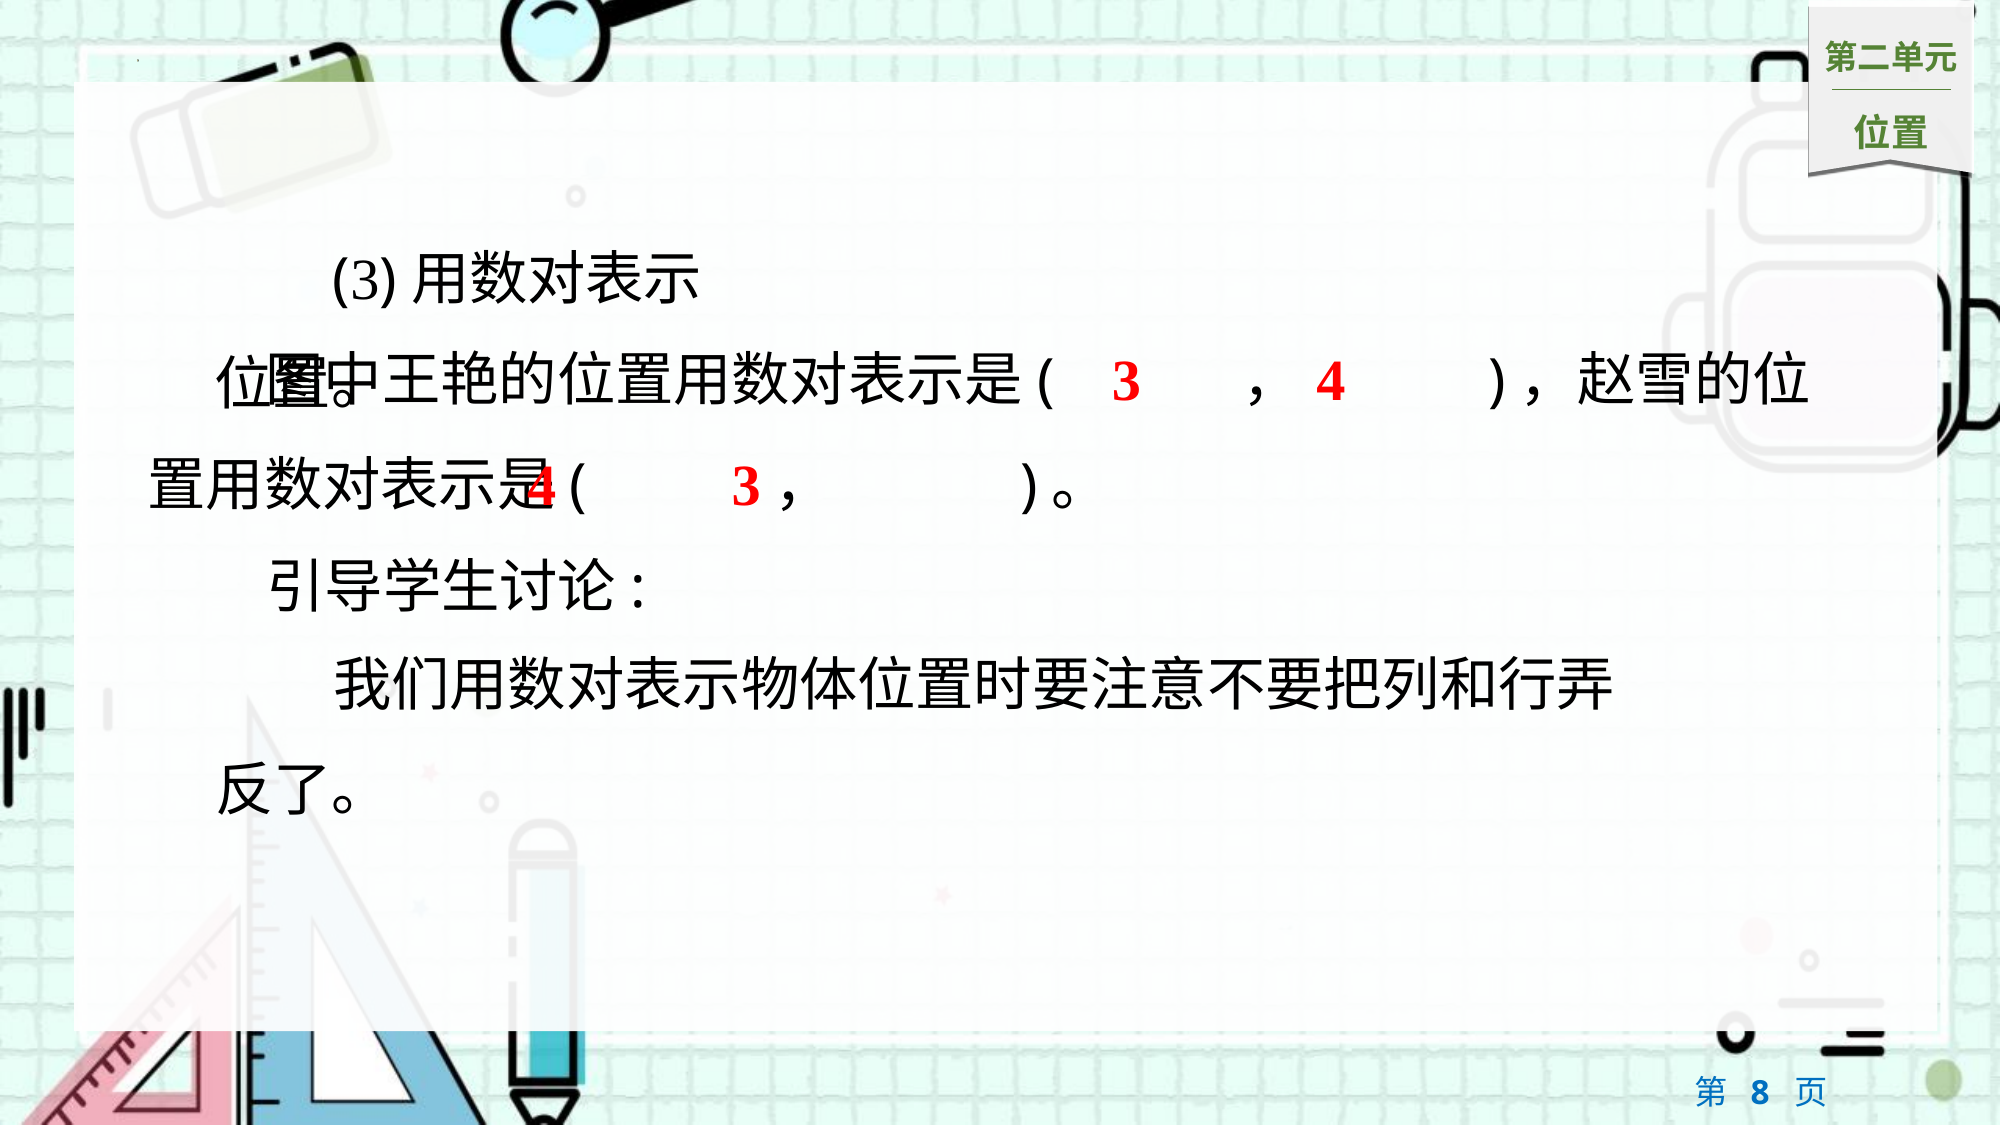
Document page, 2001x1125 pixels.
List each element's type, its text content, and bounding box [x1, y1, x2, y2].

text_box 3 [716, 404, 835, 512]
text_box 4 [1301, 299, 1419, 421]
text_box (3)用数对表示位置。 [214, 206, 760, 307]
picture [1938, 168, 1971, 176]
text_box 3 [1097, 299, 1215, 421]
text_box 我们用数对表示物体位置时要注意不要把列和行弄反了。 [215, 612, 1672, 718]
text_box 4 [512, 404, 630, 512]
text_box 引导学生讨论: [150, 514, 646, 620]
picture [0, 0, 2000, 1125]
text_box 图中王艳的位置用数对表示是( 3 ， 4 )，赵雪的位置用数对表示是( 4 ， 3 )。 [147, 307, 1853, 518]
